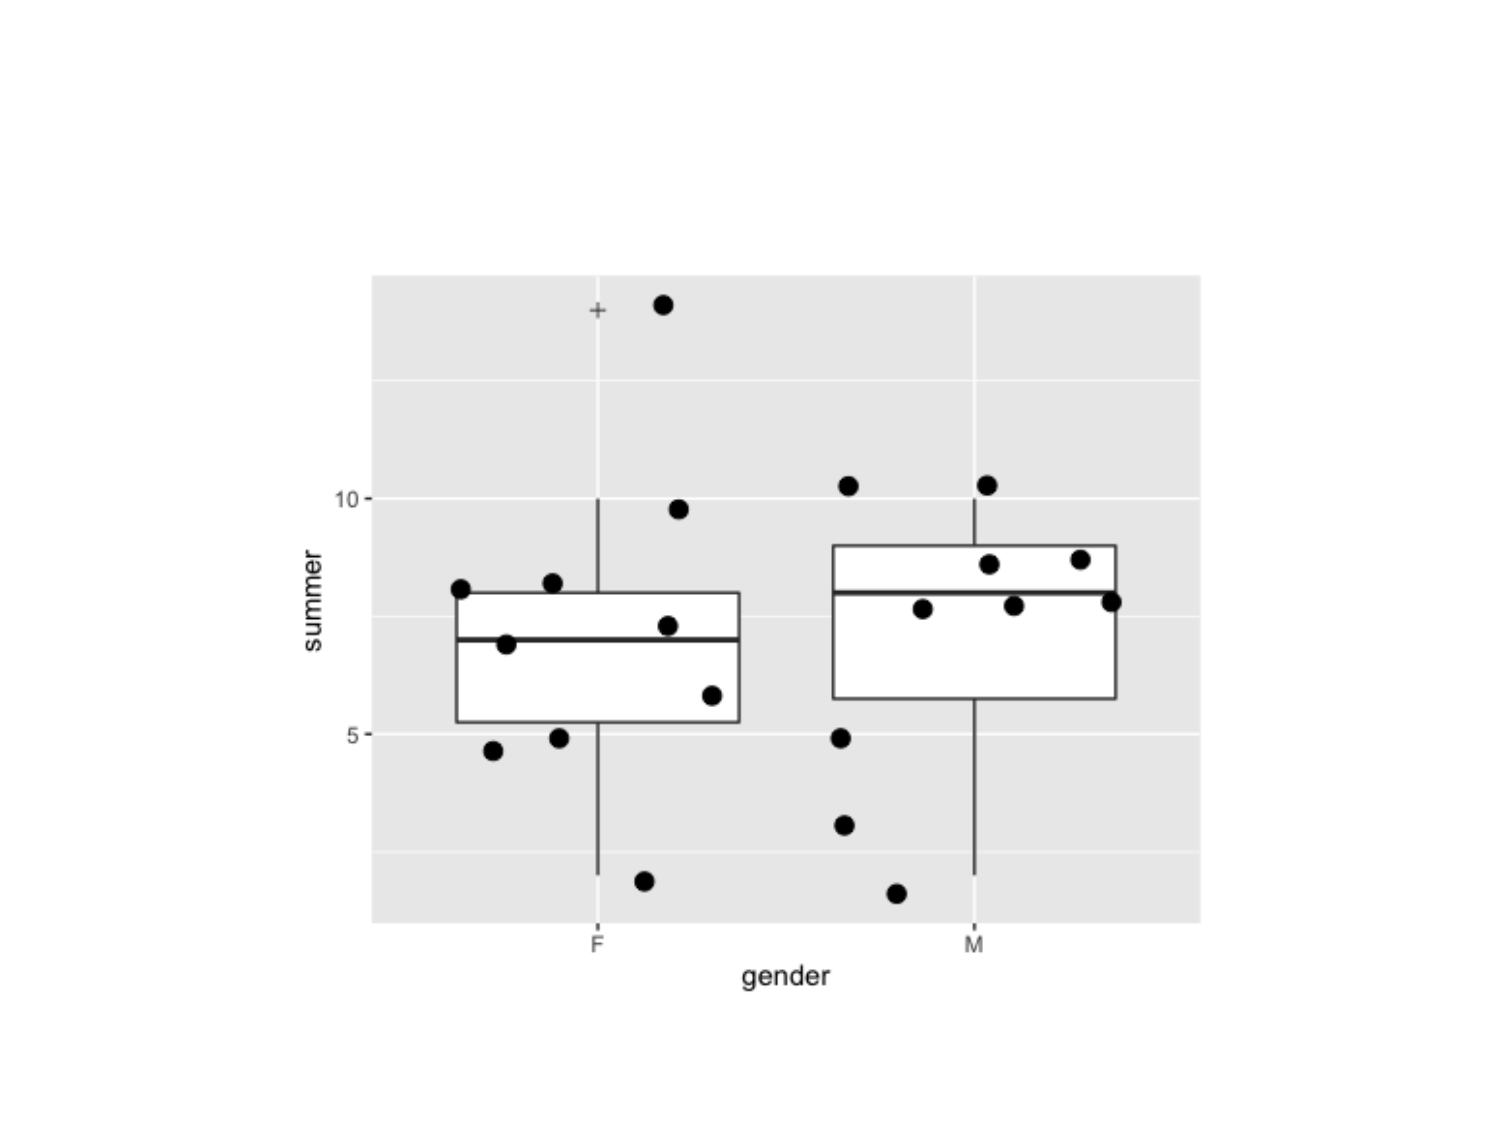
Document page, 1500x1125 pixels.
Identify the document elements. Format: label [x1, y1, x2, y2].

picture [287, 262, 1215, 1005]
